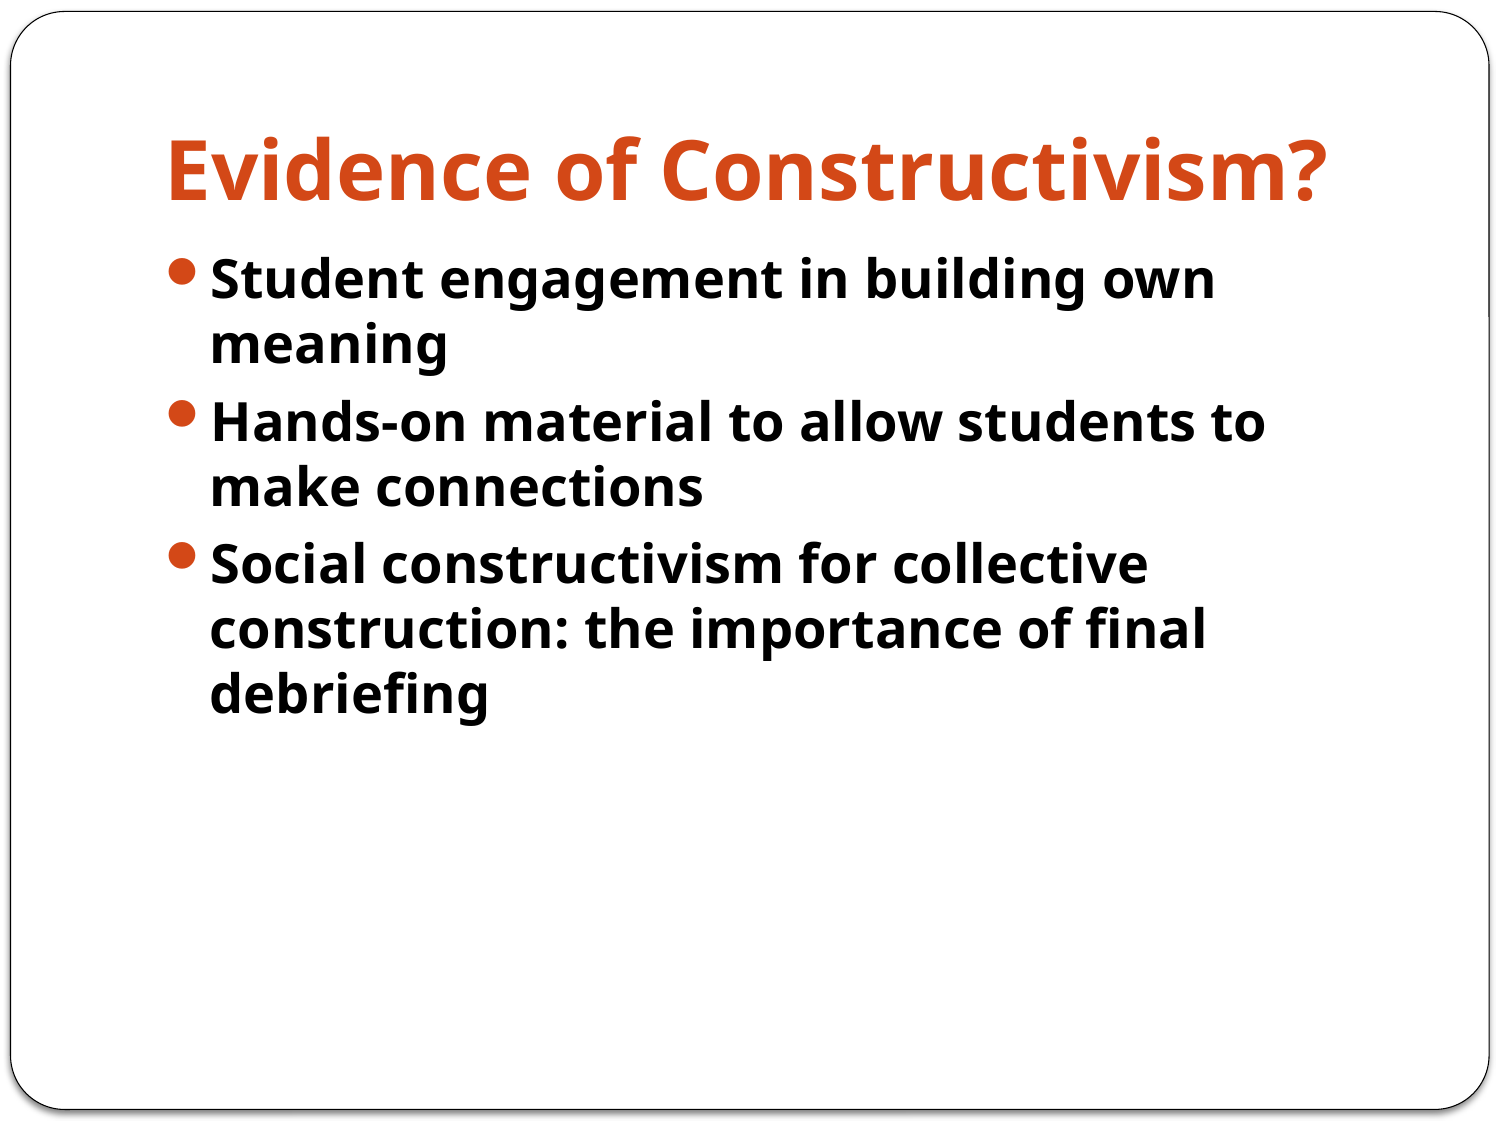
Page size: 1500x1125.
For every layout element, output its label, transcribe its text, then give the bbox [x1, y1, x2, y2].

list Student engagement in building own meaning Hands-on material to allow students to make connections Social constructivism for collective construction: the importance of final debriefing [150, 237, 1425, 988]
title Evidence of Constructivism? [150, 45, 1425, 233]
